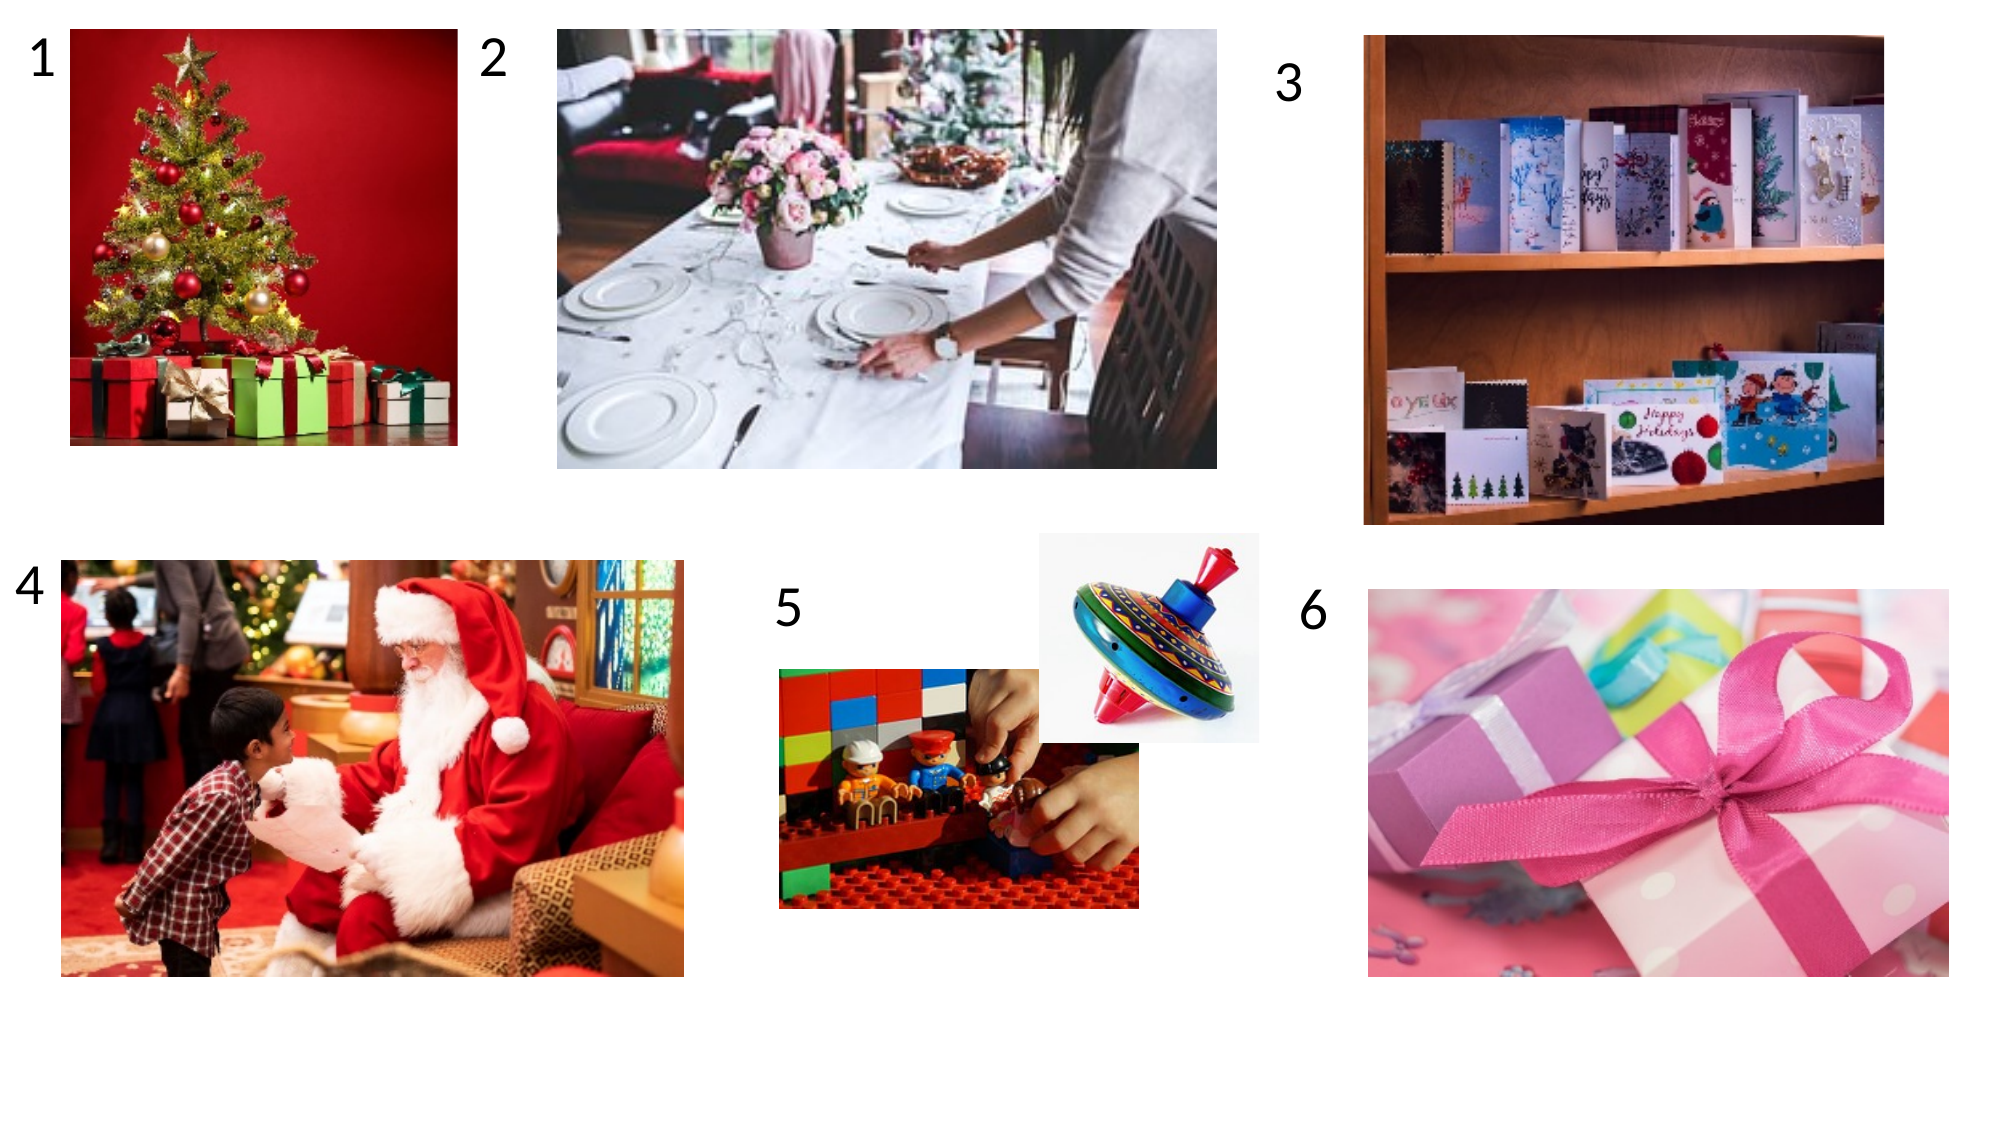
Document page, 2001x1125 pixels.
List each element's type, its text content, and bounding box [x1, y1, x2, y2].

text_box 5 [759, 560, 809, 646]
picture [557, 29, 1217, 469]
text_box 6 [1283, 563, 1334, 649]
text_box 4 [0, 538, 50, 624]
picture [1368, 589, 1949, 977]
picture [70, 29, 458, 446]
text_box 1 [11, 11, 62, 96]
text_box 3 [1259, 35, 1309, 121]
picture [1363, 35, 1885, 525]
picture [779, 533, 1260, 909]
text_box 2 [463, 11, 514, 96]
picture [61, 560, 684, 977]
